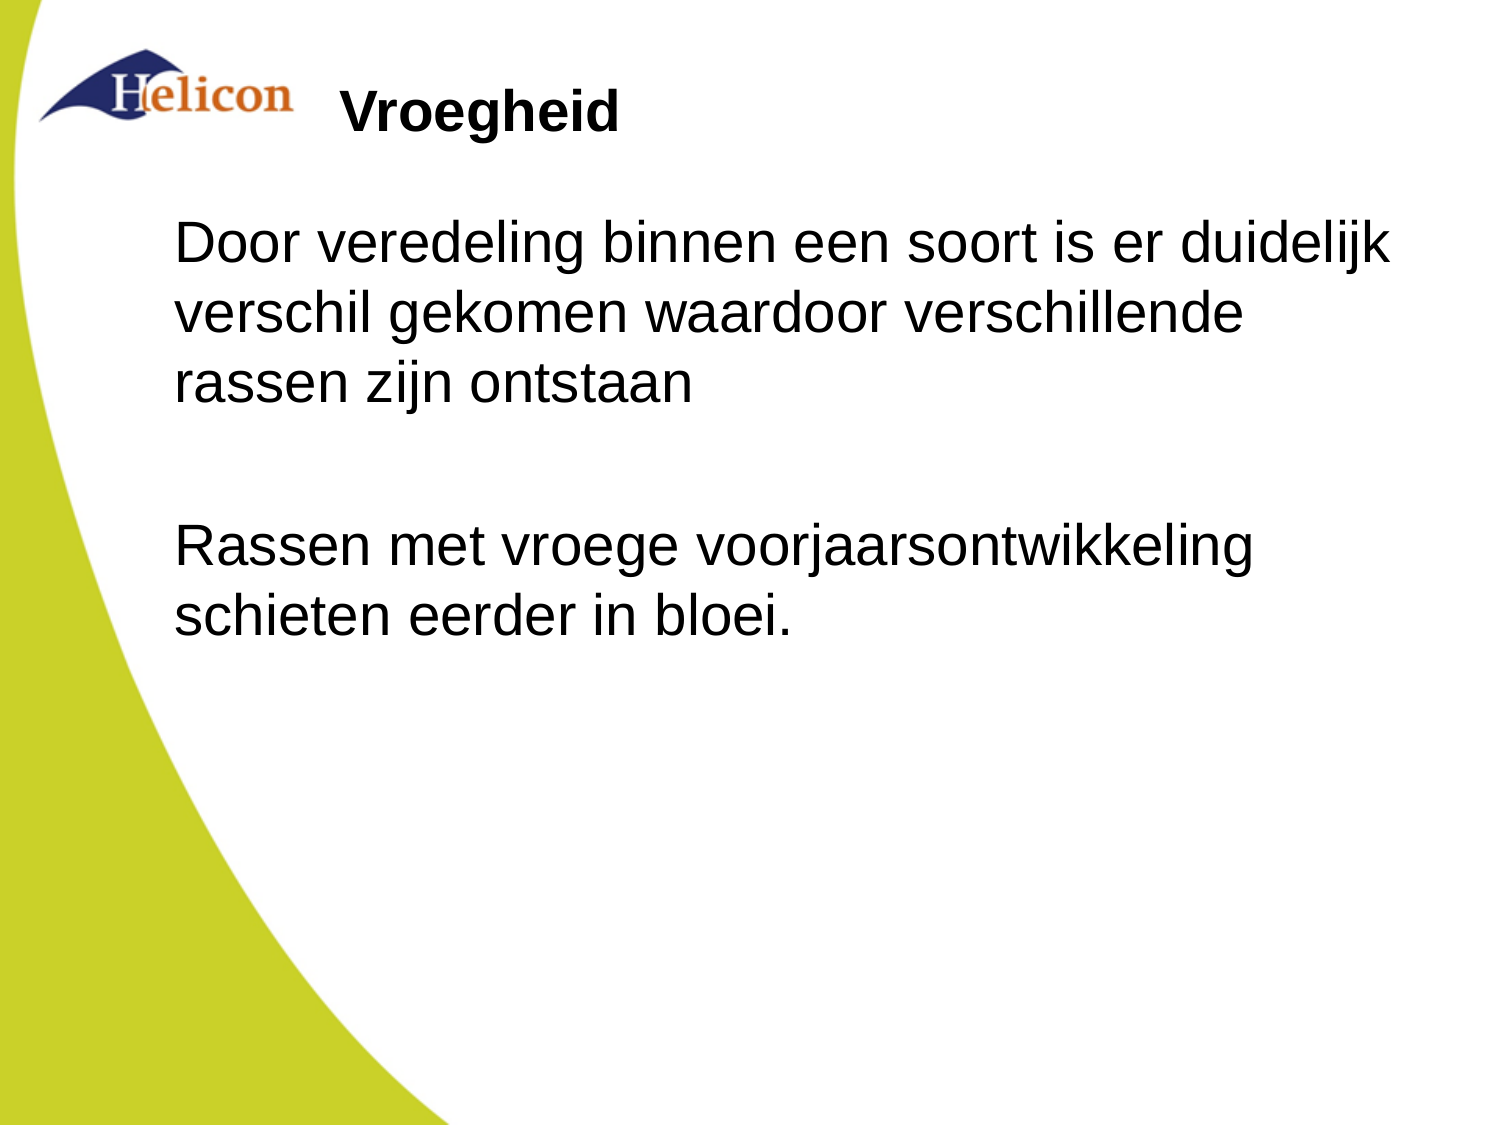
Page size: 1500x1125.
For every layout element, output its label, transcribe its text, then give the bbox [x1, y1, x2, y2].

picture [0, 0, 1500, 1125]
list Door veredeling binnen een soort is er duidelijk verschil gekomen waardoor verschillende rassen zijn ontstaan Rassen met vroege voorjaarsontwikkeling schieten eerder in bloei. [159, 196, 1425, 1005]
title Vroegheid [324, 54, 1415, 161]
